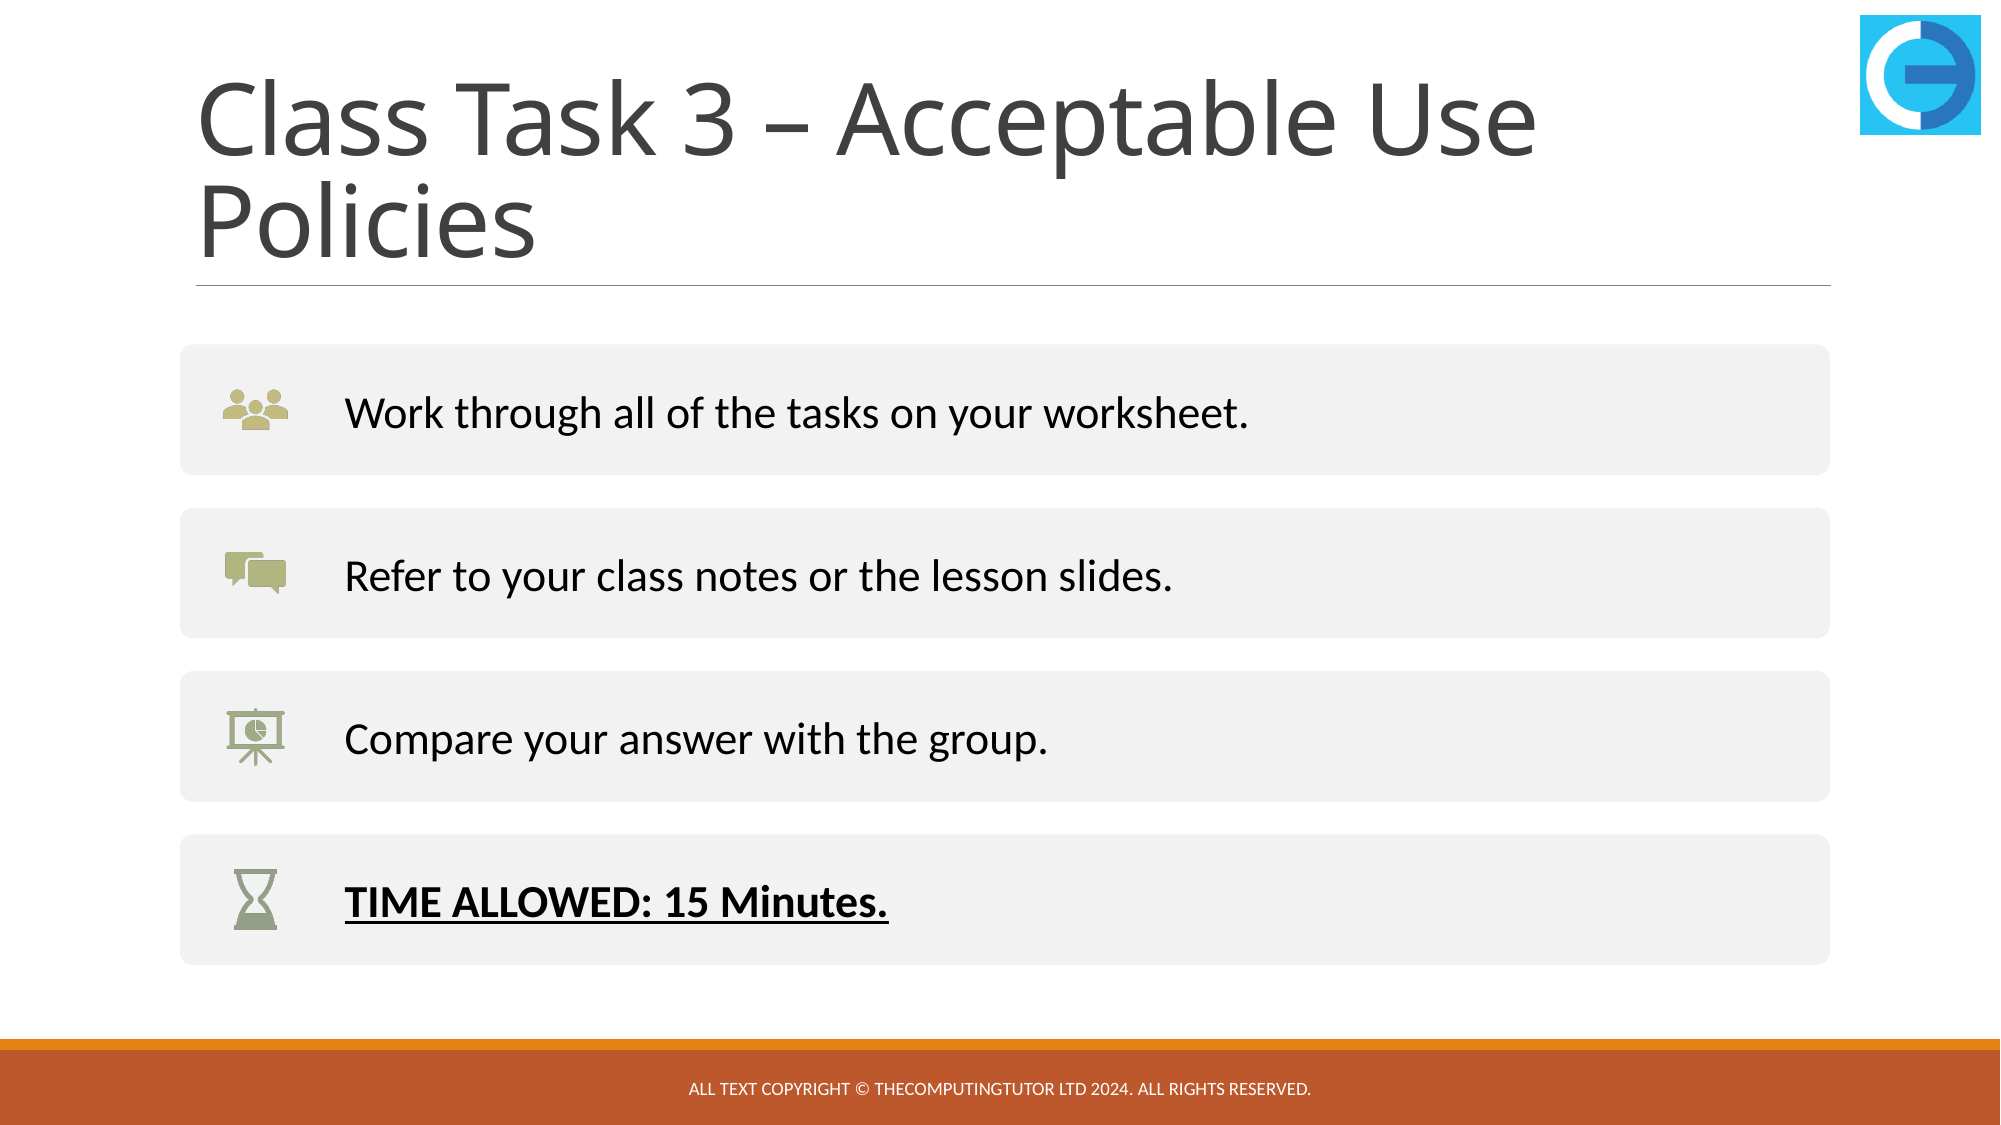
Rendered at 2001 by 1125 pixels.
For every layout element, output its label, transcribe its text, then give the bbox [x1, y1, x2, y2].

title Class Task 3 – Acceptable Use Policies [180, 47, 1830, 285]
picture [1860, 15, 1981, 135]
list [179, 343, 1831, 966]
footer All text copyright © TheComputingTutor Ltd 2024. All rights Reserved. [604, 1059, 1396, 1120]
